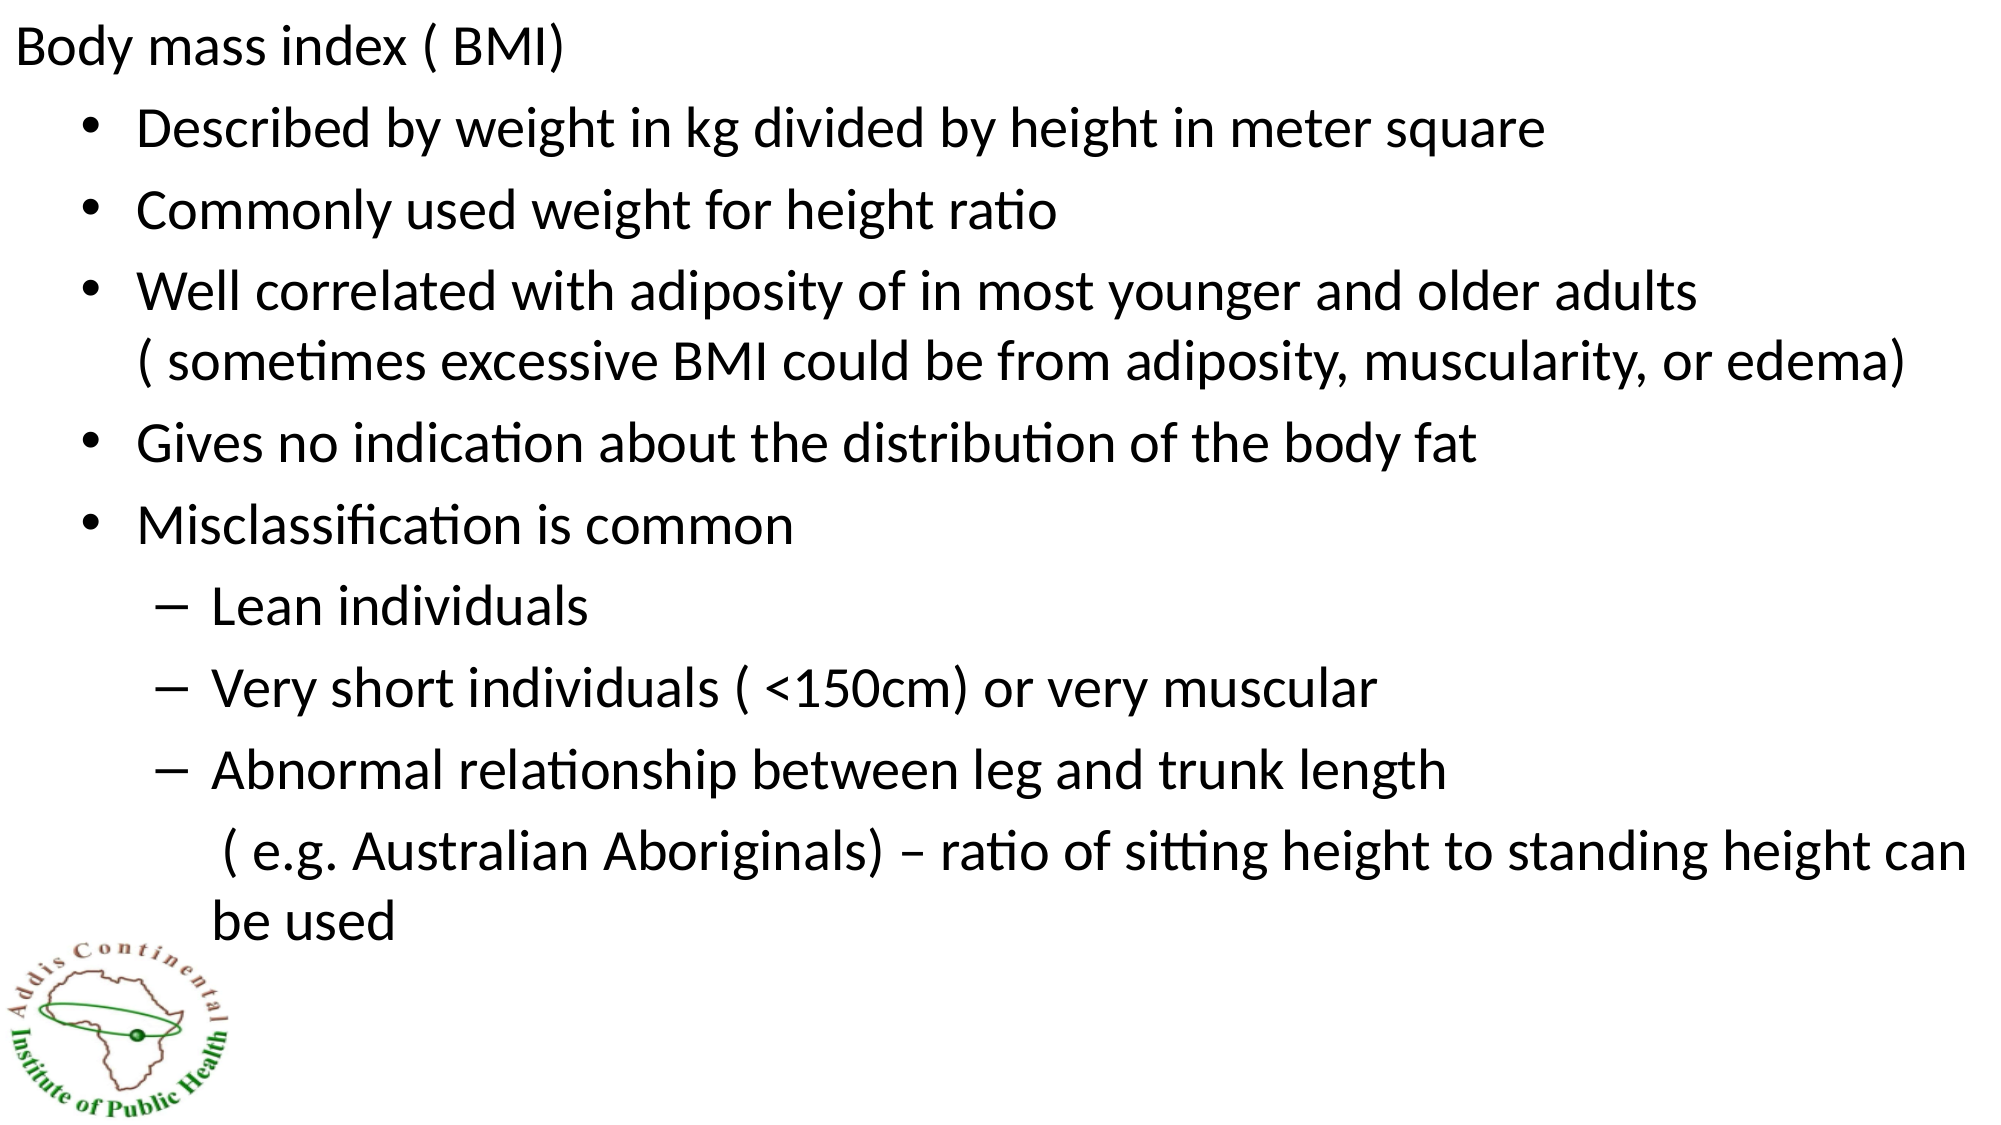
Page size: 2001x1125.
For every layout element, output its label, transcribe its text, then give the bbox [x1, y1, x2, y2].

list Body mass index ( BMI) Described by weight in kg divided by height in meter square Commonly used weight for height ratio Well correlated with adiposity of in most younger and older adults ( sometimes excessive BMI could be from adiposity, muscularity, or edema) Gives no indication about the distribution of the body fat Misclassification is common Lean individuals Very short individuals ( <150cm) or very muscular Abnormal relationship between leg and trunk length ( e.g. Australian Aboriginals) – ratio of sitting height to standing height can be used [0, 0, 2000, 1125]
